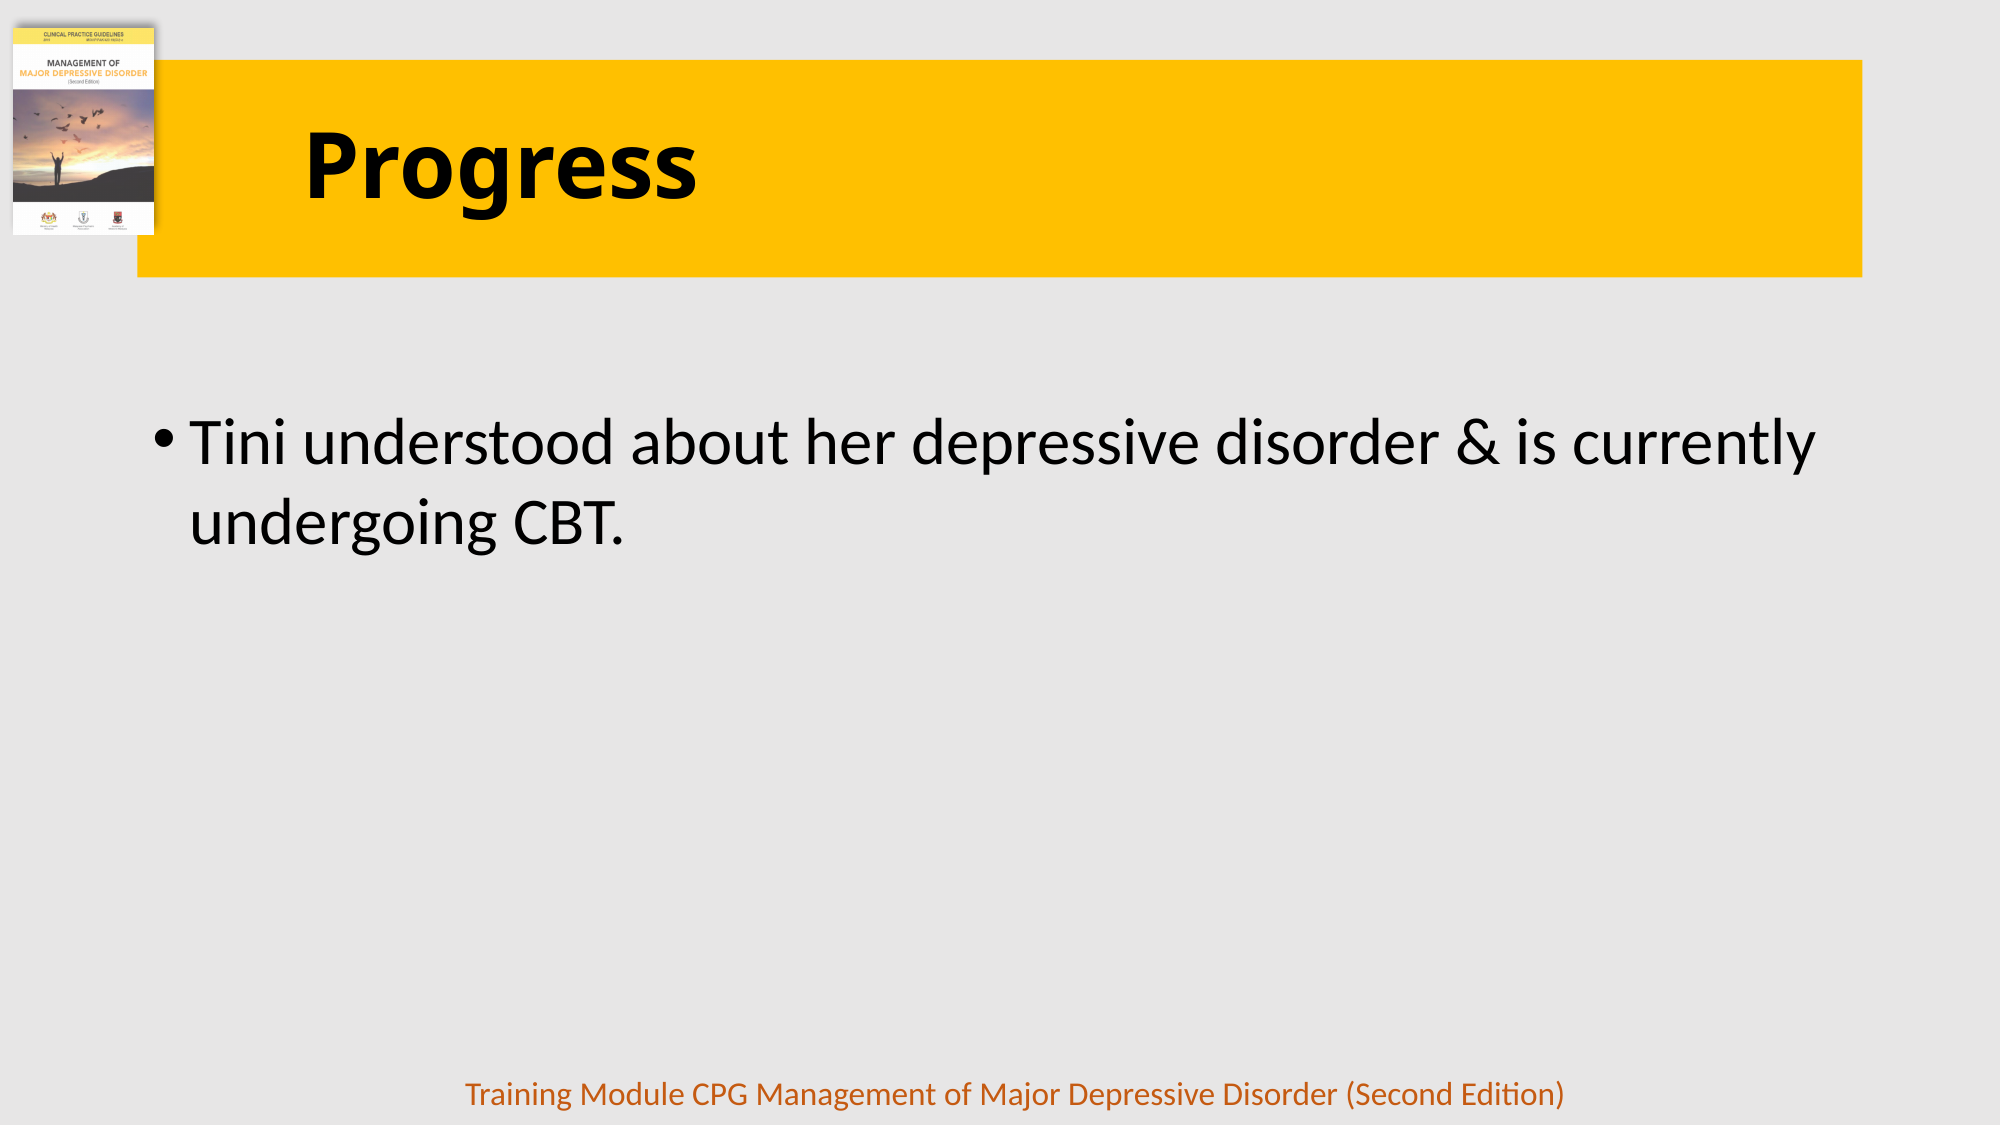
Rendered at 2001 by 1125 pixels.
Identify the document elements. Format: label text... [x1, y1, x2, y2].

list Tini understood about her depressive disorder & is currently undergoing CBT. [137, 309, 1863, 1024]
picture [13, 28, 154, 235]
text_box Training Module CPG Management of Major Depressive Disorder (Second Edition) [450, 1065, 1832, 1120]
title Progress [137, 59, 1863, 278]
